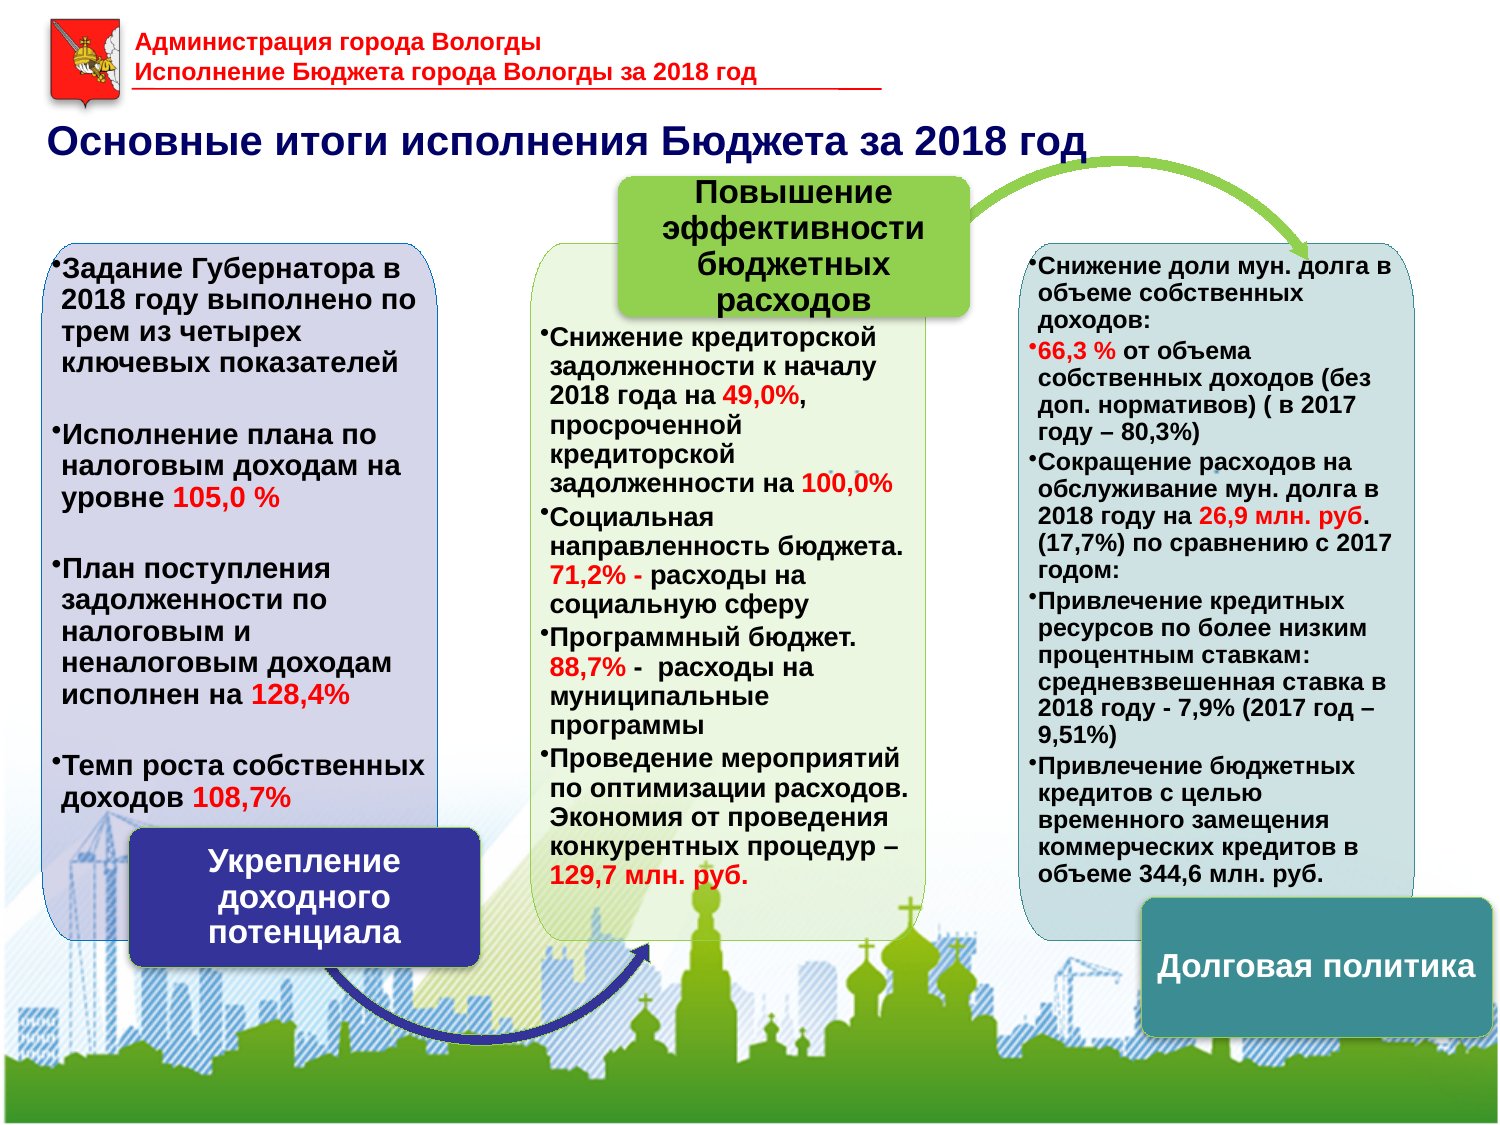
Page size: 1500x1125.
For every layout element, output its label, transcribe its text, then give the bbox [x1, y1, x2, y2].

picture [0, 0, 1500, 1125]
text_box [41, 151, 1493, 1053]
text_box Основные итоги исполнения Бюджета за 2018 год [0, 106, 1282, 171]
text_box Администрация города Вологды Исполнение Бюджета города Вологды за 2018 год [123, 18, 1467, 94]
